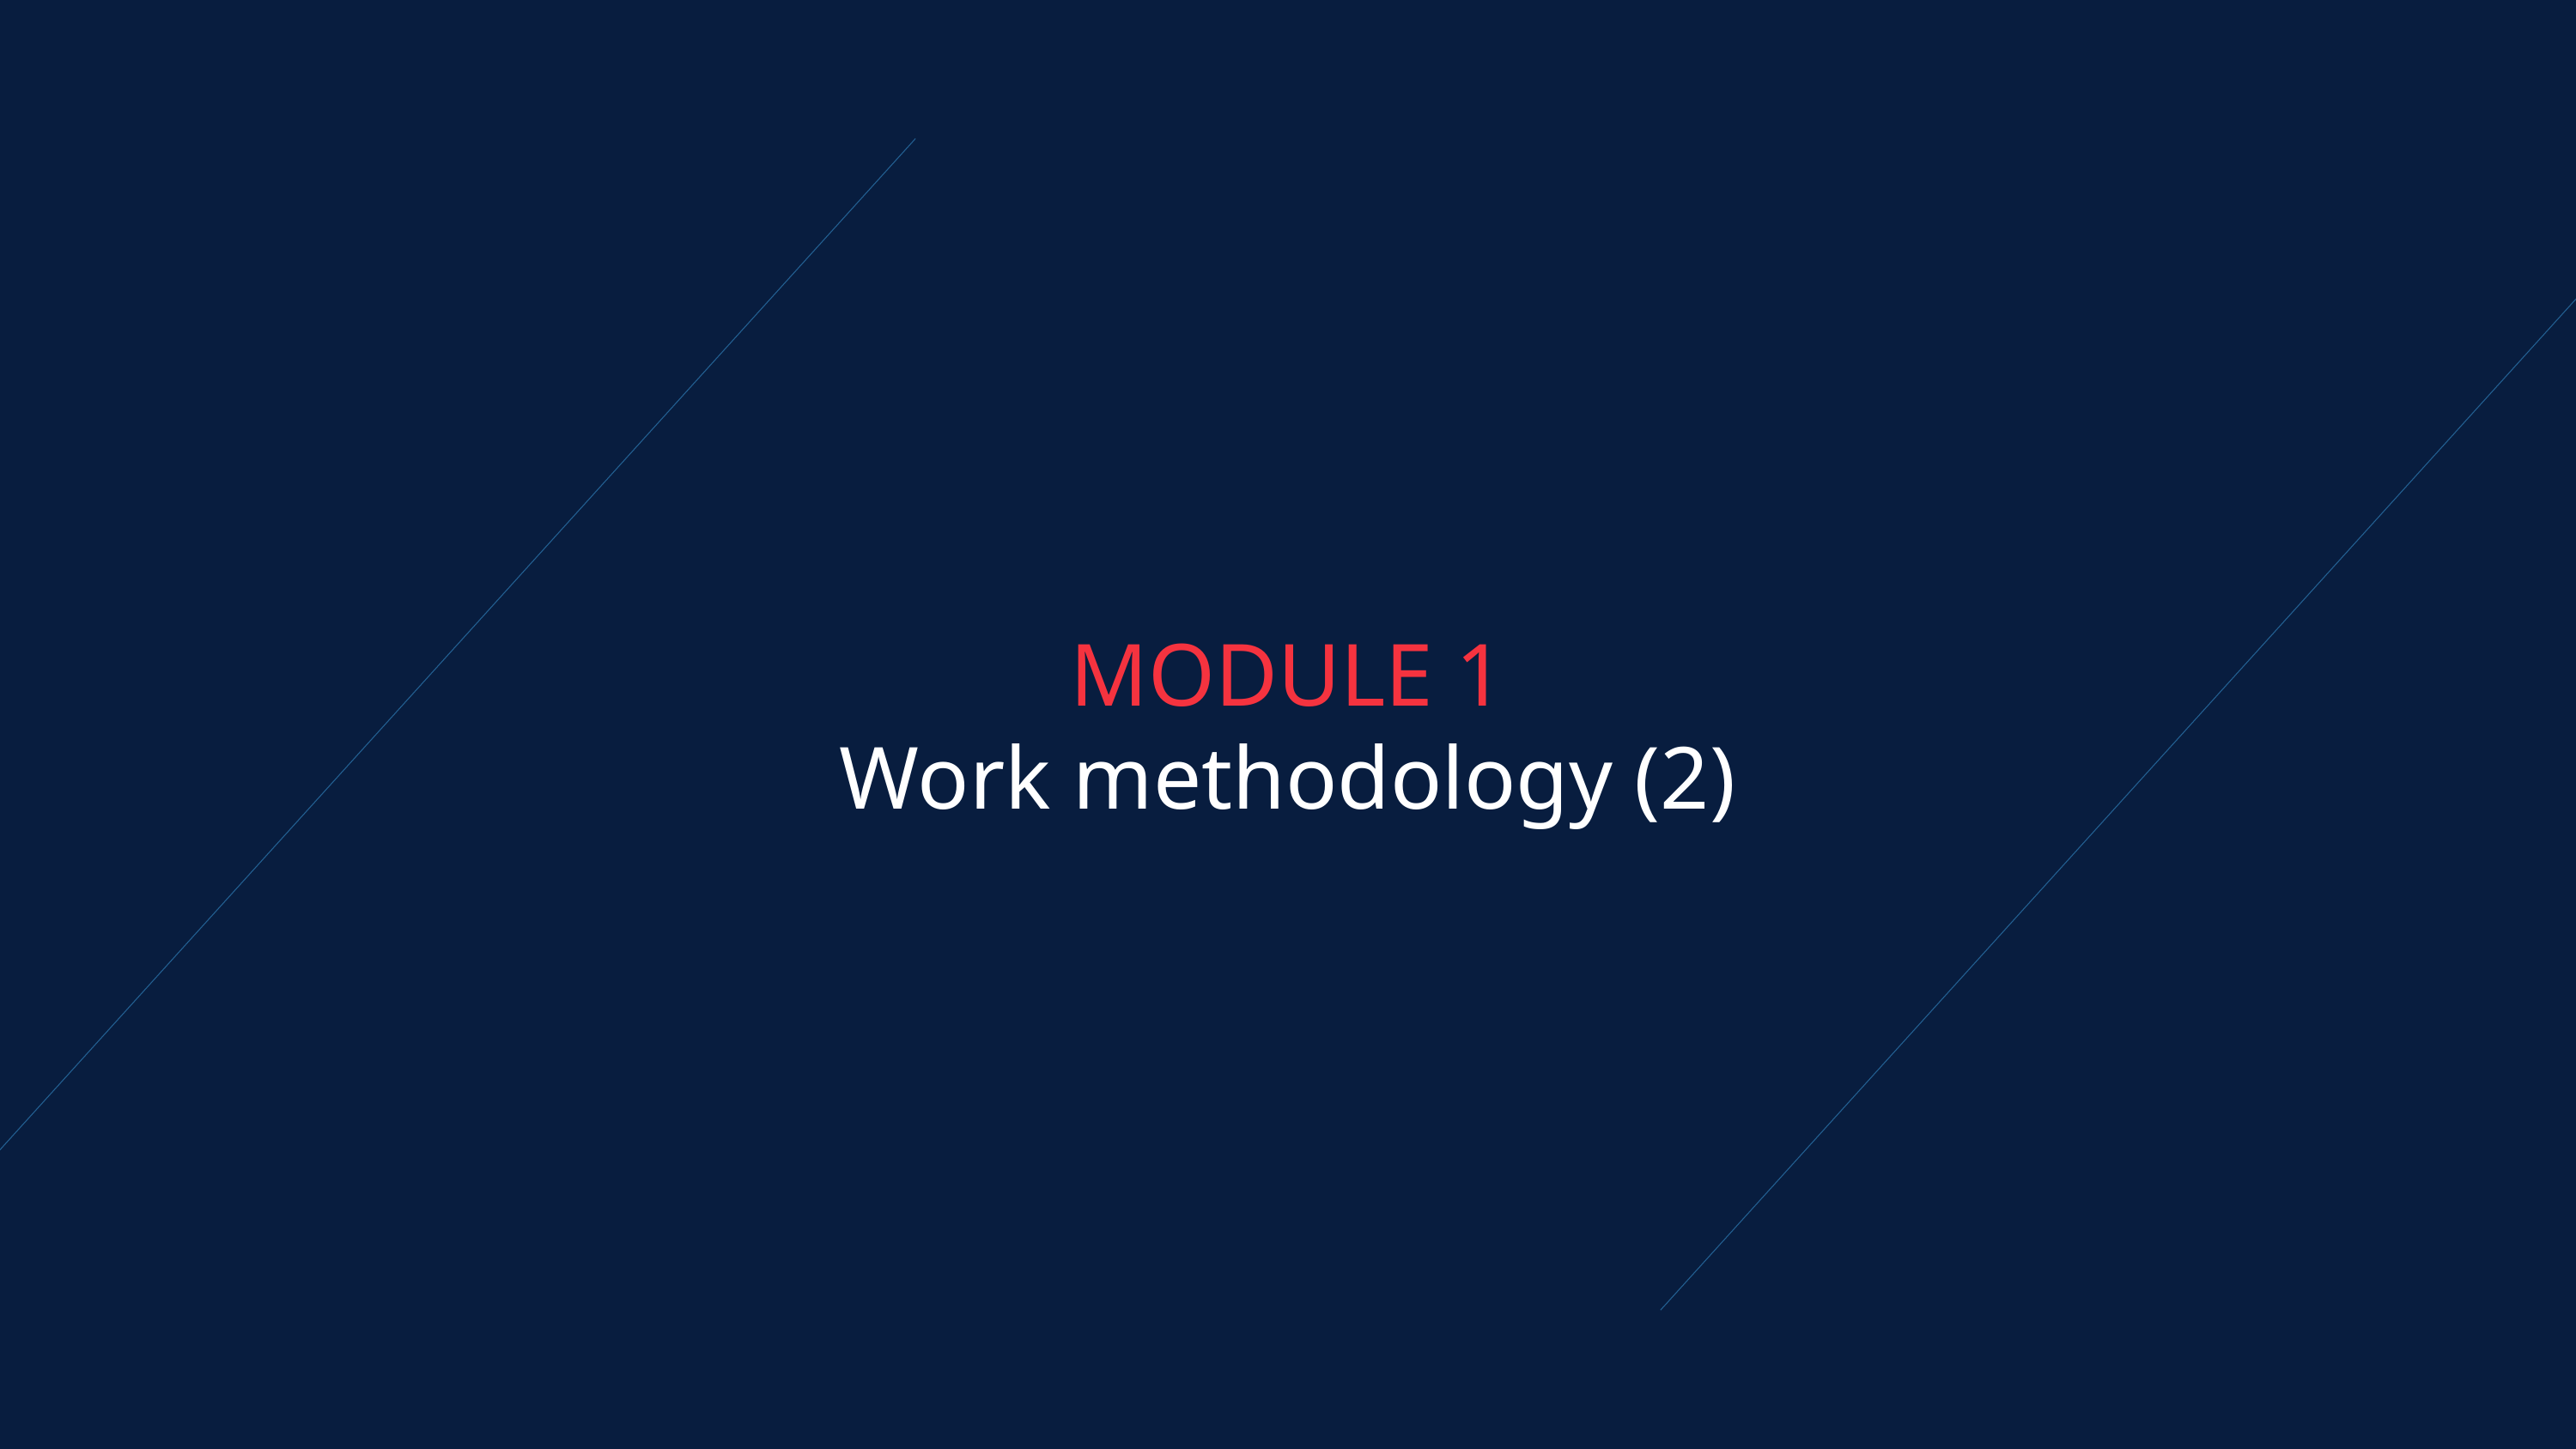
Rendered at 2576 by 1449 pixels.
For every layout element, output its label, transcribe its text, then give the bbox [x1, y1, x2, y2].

list MODULE 1 Work methodology (2) [240, 613, 2336, 836]
